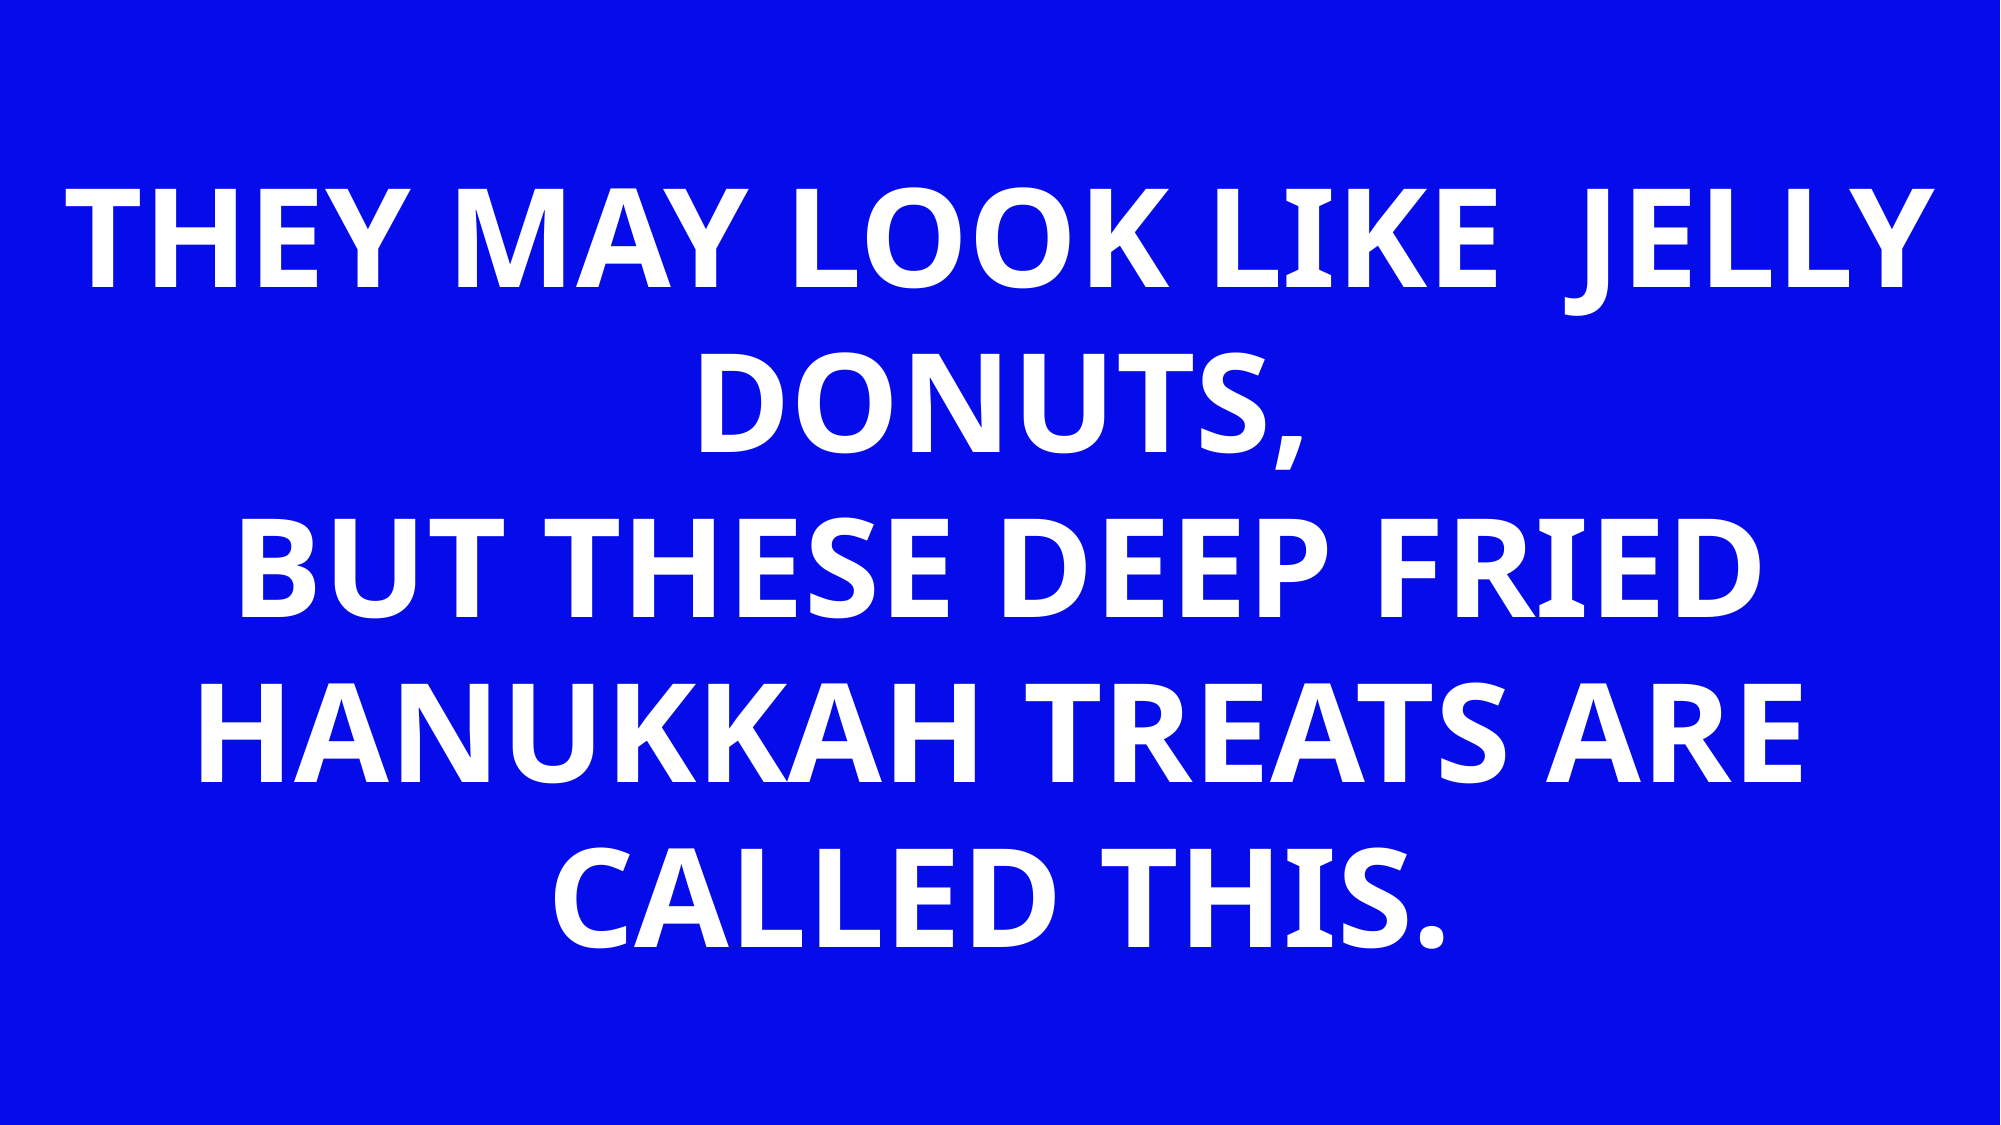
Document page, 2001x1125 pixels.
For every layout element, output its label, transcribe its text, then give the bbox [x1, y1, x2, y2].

text_box THEY MAY LOOK LIKE JELLY DONUTS, BUT THESE DEEP FRIED HANUKKAH TREATS ARE CALLED THIS. [0, 0, 2000, 1125]
